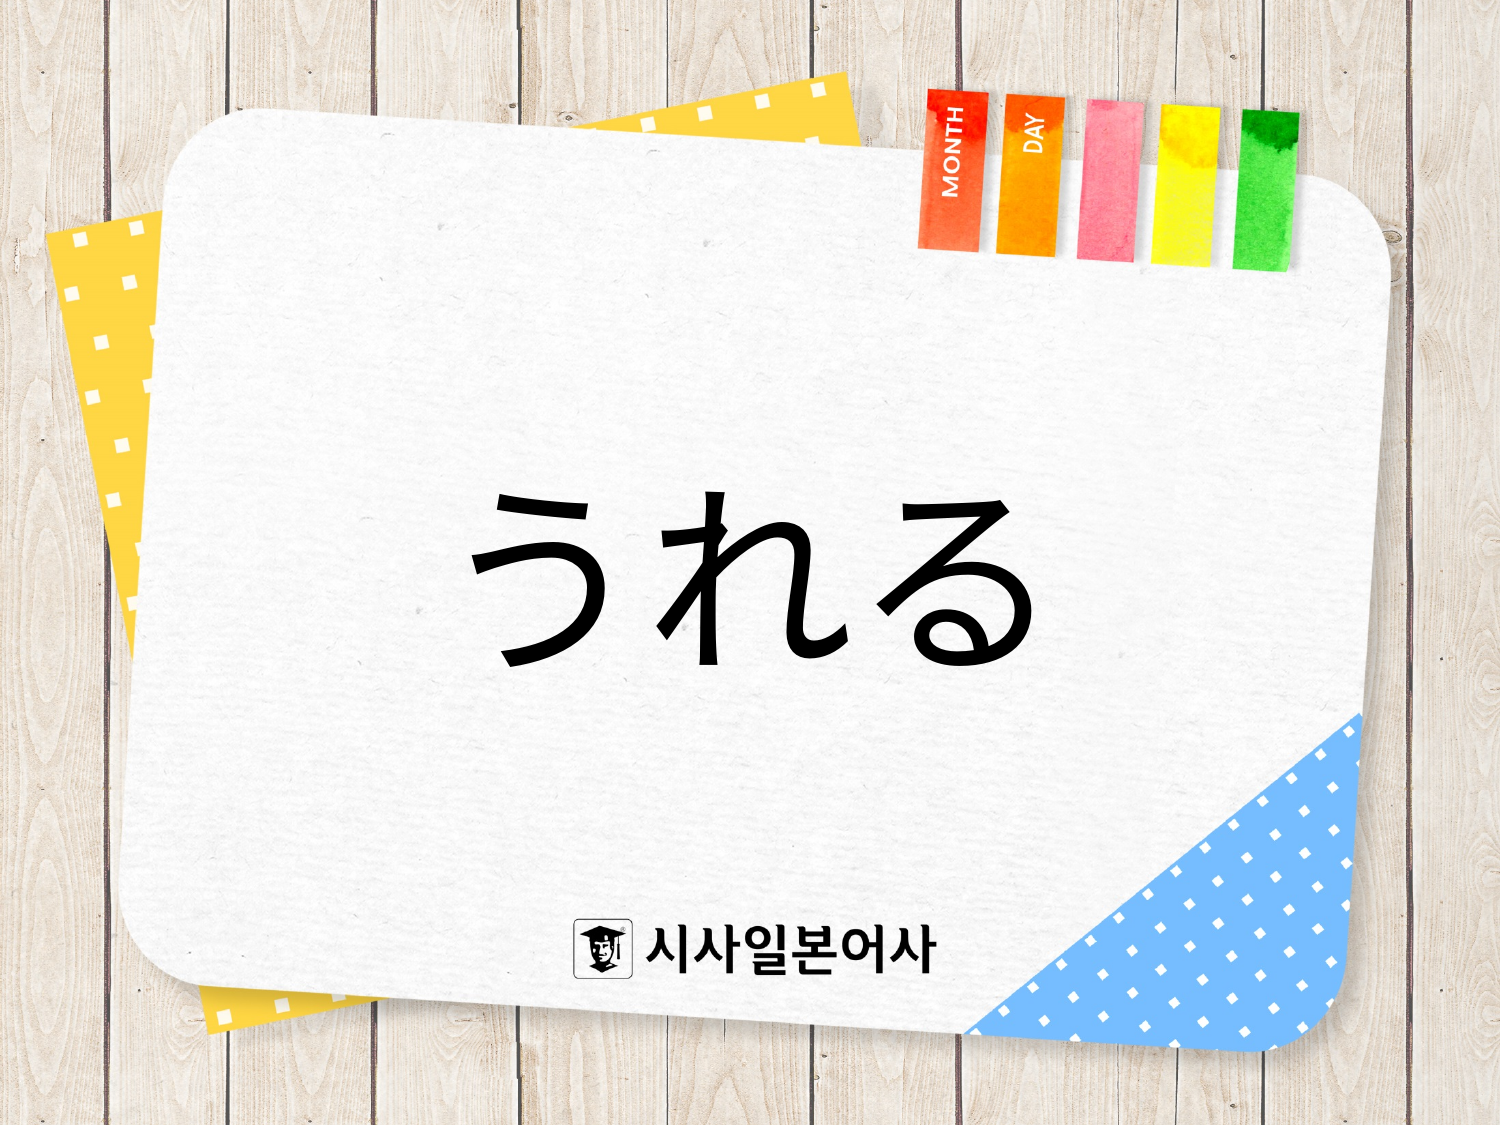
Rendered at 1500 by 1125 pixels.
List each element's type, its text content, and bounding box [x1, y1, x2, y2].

picture [0, 0, 1500, 1125]
title うれる [75, 338, 1425, 811]
